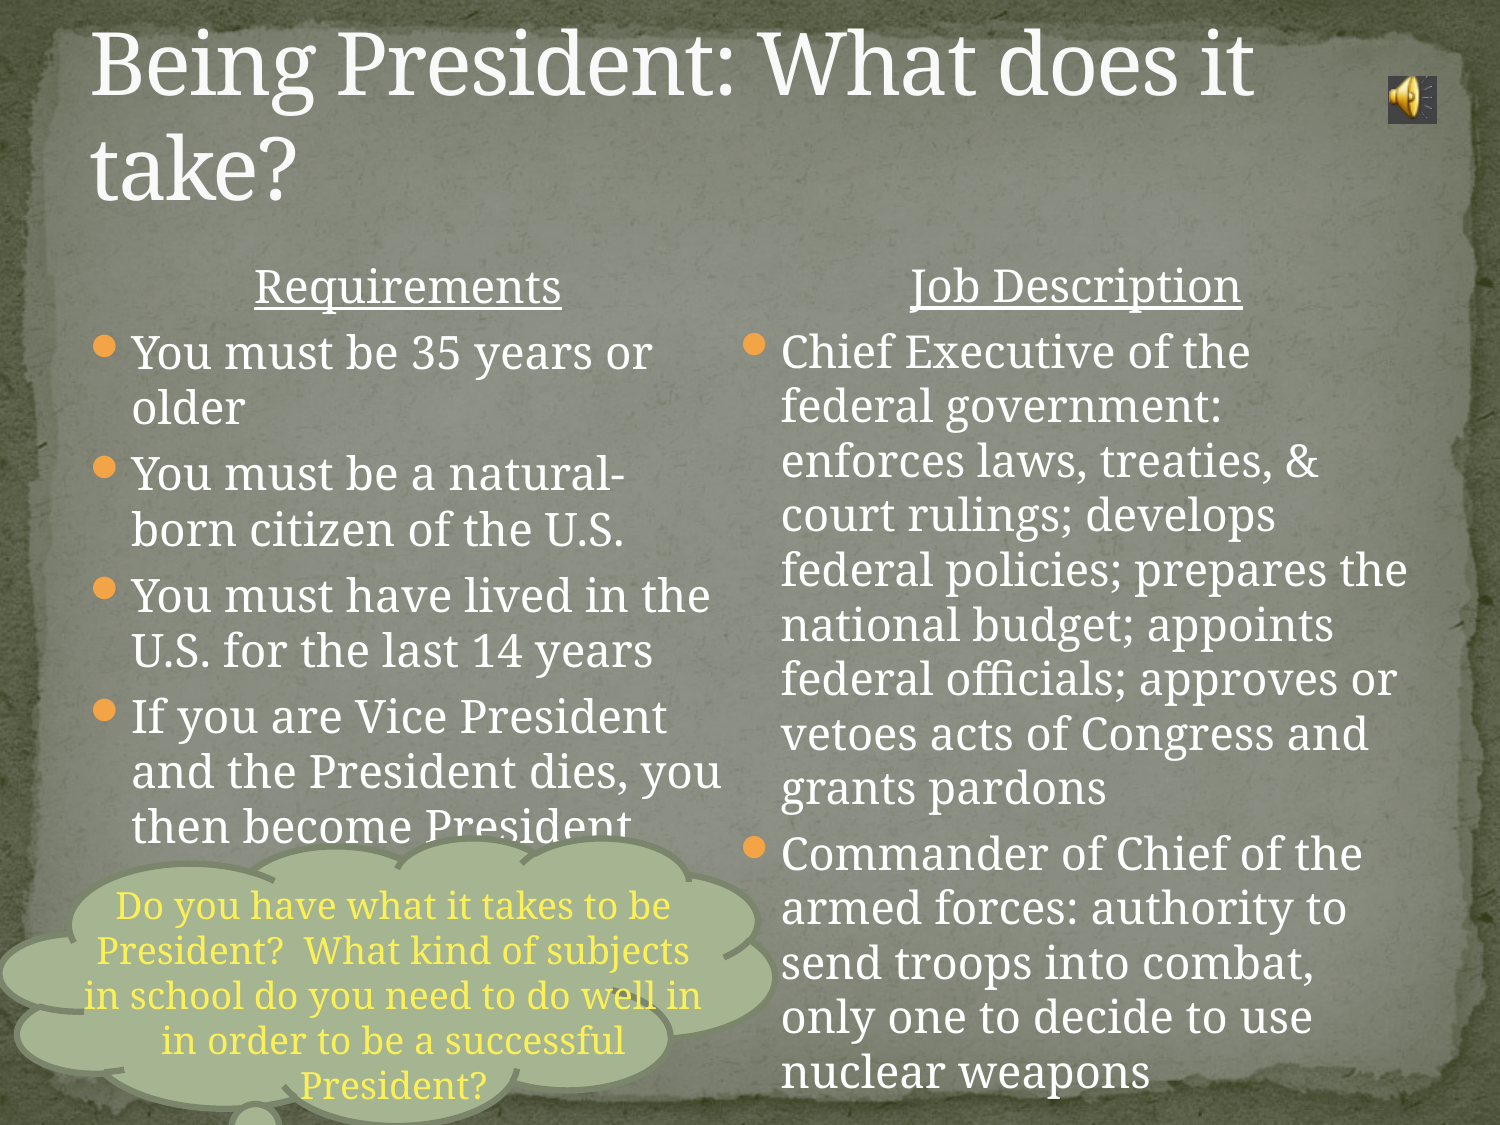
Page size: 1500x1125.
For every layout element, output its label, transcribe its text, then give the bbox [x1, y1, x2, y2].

title Being President: What does it take? [74, 24, 1425, 225]
picture [1388, 75, 1437, 125]
list Job Description Chief Executive of the federal government: enforces laws, treaties, & court rulings; develops federal policies; prepares the national budget; appoints federal officials; approves or vetoes acts of Congress and grants pardons Commander of Chief of the armed forces: authority to send troops into combat, only one to decide to use nuclear weapons [725, 249, 1429, 1125]
list Requirements You must be 35 years or older You must be a natural-born citizen of the U.S. You must have lived in the U.S. for the last 14 years If you are Vice President and the President dies, you then become President [75, 249, 725, 826]
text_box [2, 839, 776, 1125]
